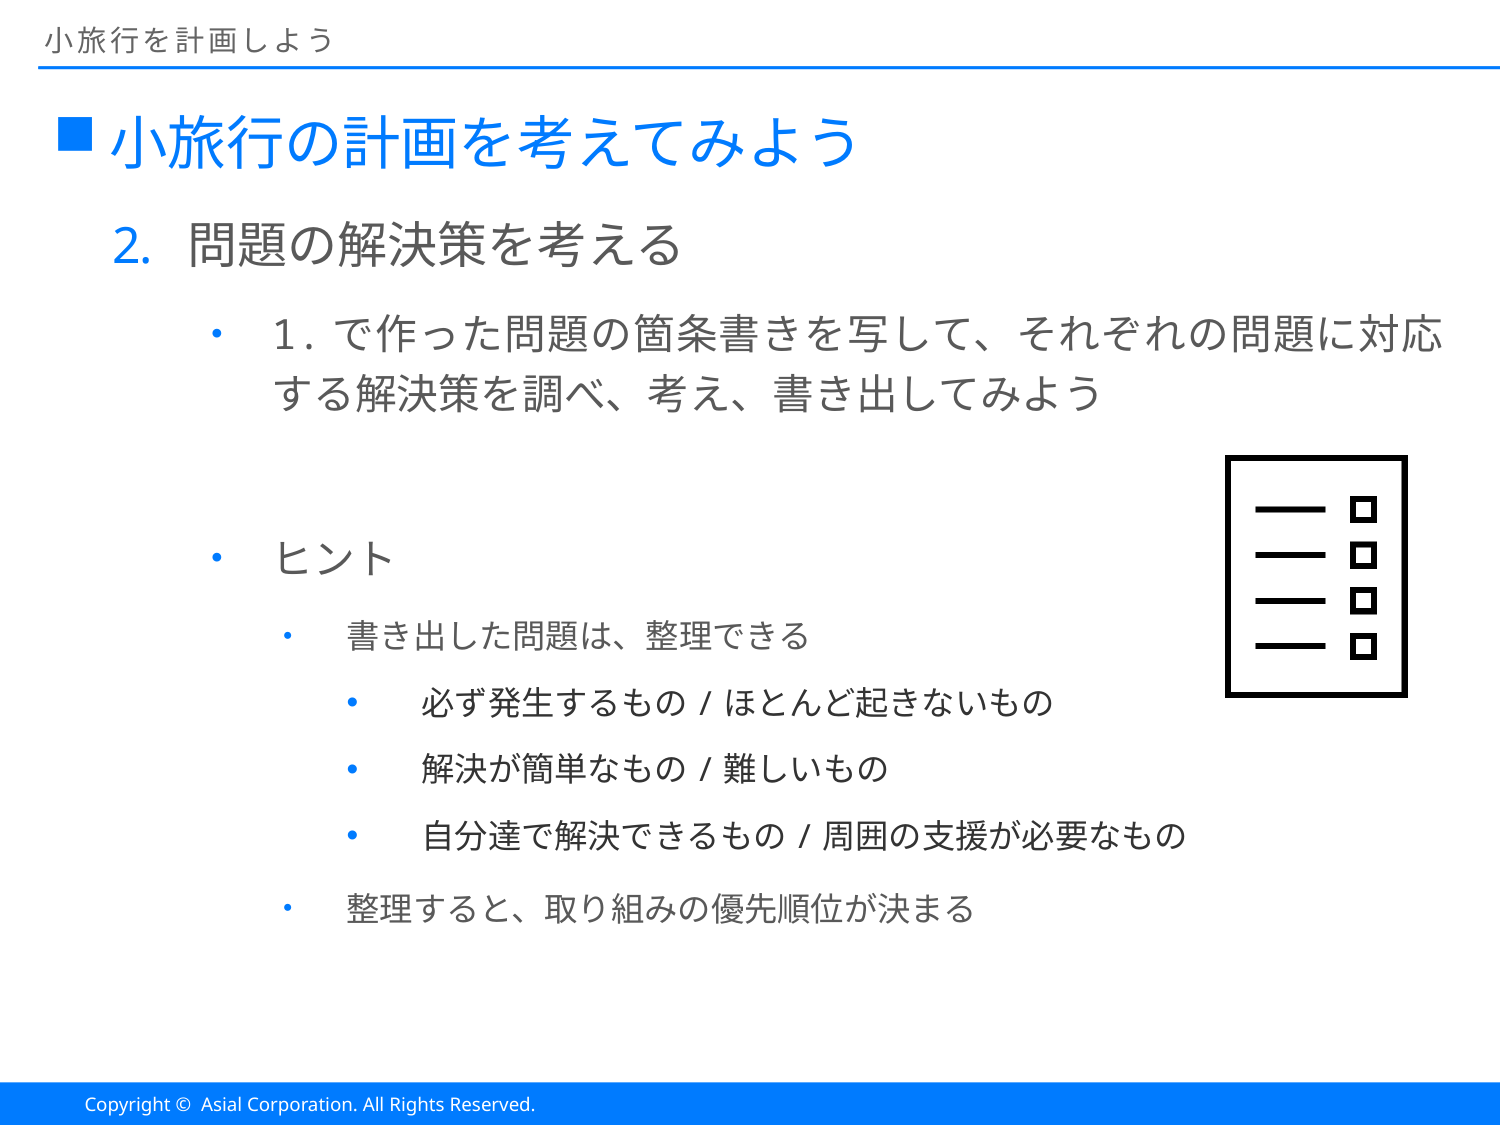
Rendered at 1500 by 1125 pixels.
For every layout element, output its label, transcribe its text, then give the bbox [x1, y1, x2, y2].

picture [1170, 430, 1462, 722]
title 小旅行を計画しよう [29, 7, 1223, 72]
list 小旅行の計画を考えてみよう 問題の解決策を考える 1.で作った問題の箇条書きを写して、それぞれの問題に対応する解決策を調べ、考え、書き出してみよう ヒント 書き出した問題は、整理できる 必ず発生するもの/ほとんど起きないもの 解決が簡単なもの/難しいもの 自分達で解決できるもの/周囲の支援が必要なもの 整理すると、取り組みの優先順位が決まる [38, 84, 1459, 988]
